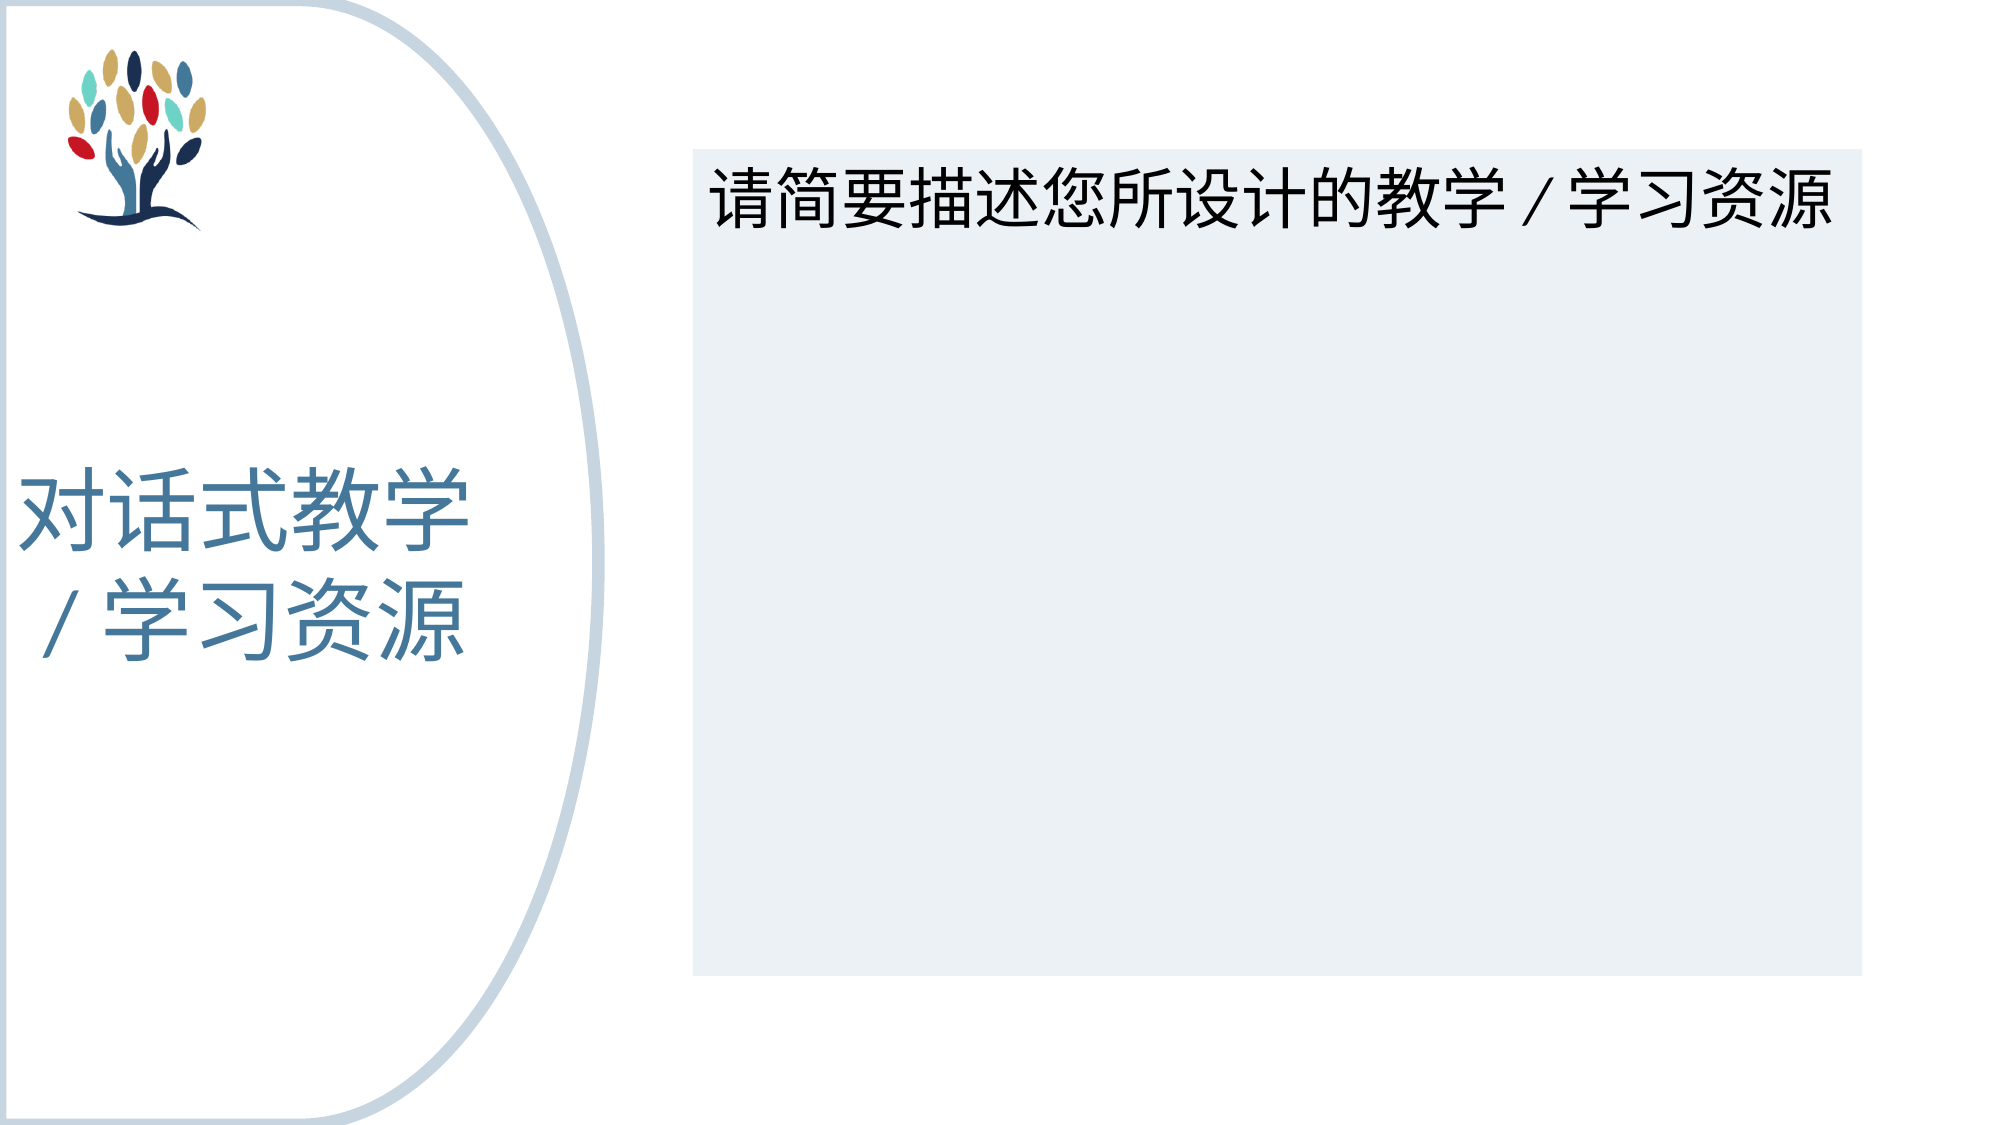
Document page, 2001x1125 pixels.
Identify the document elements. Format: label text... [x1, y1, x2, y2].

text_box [0, 0, 599, 1125]
list 请简要描述您所设计的教学/学习资源 [692, 149, 1863, 976]
